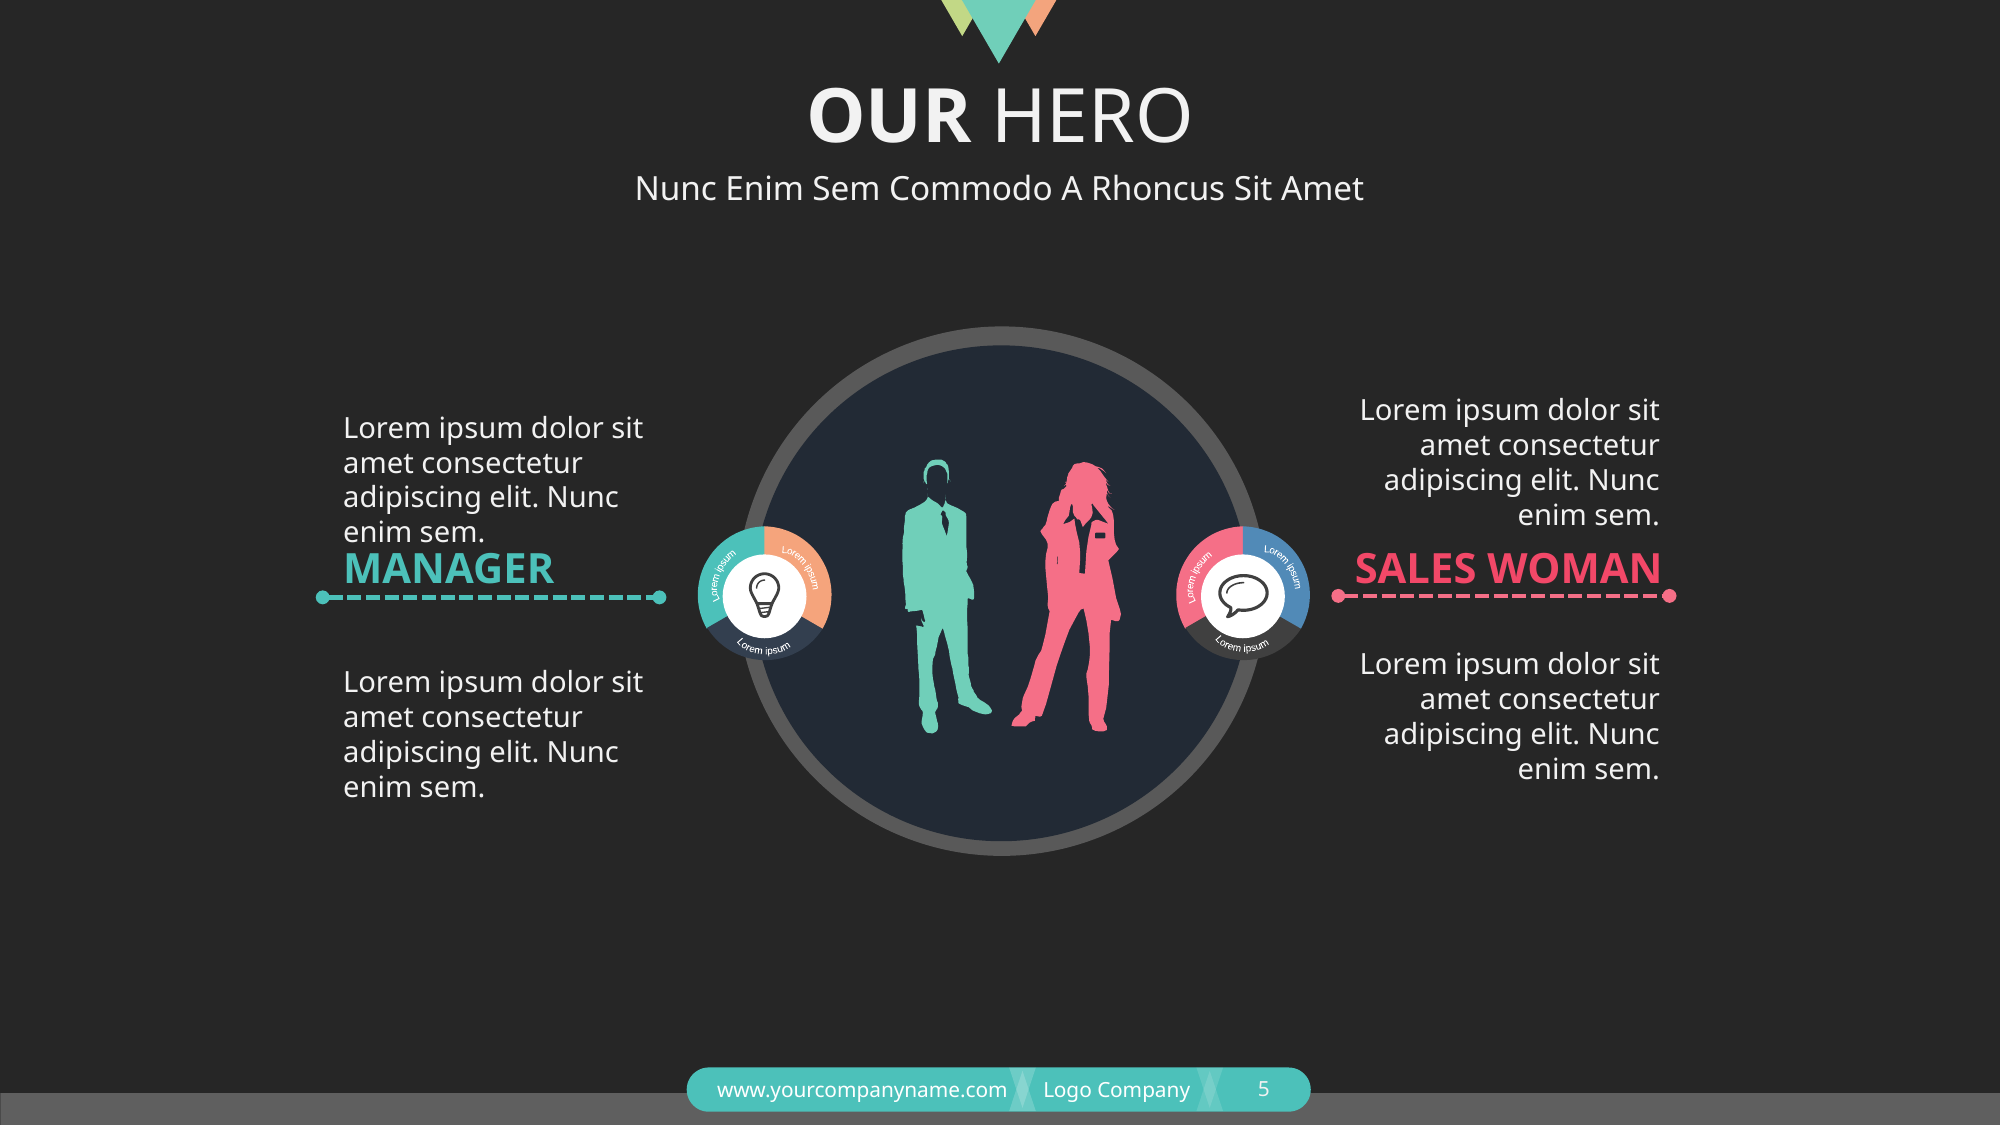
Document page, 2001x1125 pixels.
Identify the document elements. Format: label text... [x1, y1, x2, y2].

text_box Lorem ipsum dolor sit amet consectetur adipiscing elit. Nunc enim sem. [328, 401, 682, 557]
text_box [1176, 526, 1310, 661]
text_box Lorem ipsum dolor sit amet consectetur adipiscing elit. Nunc enim sem. [1321, 638, 1675, 793]
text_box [748, 572, 781, 618]
text_box [1011, 462, 1121, 732]
title OUR HERO [265, 77, 1735, 160]
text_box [1218, 574, 1269, 619]
list Nunc Enim Sem Commodo A Rhoncus Sit Amet [265, 166, 1735, 213]
text_box [745, 661, 1259, 857]
text_box Lorem ipsum dolor sit amet consectetur adipiscing elit. Nunc enim sem. [1321, 383, 1675, 539]
text_box MANAGER [328, 534, 690, 600]
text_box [697, 526, 832, 661]
slide_number 5 [1225, 1067, 1302, 1112]
text_box [761, 344, 1241, 843]
text_box [923, 459, 951, 485]
text_box Lorem ipsum dolor sit amet consectetur adipiscing elit. Nunc enim sem. [328, 655, 682, 811]
text_box SALES WOMAN [1315, 534, 1678, 600]
text_box [902, 493, 992, 734]
text_box [744, 325, 1260, 526]
